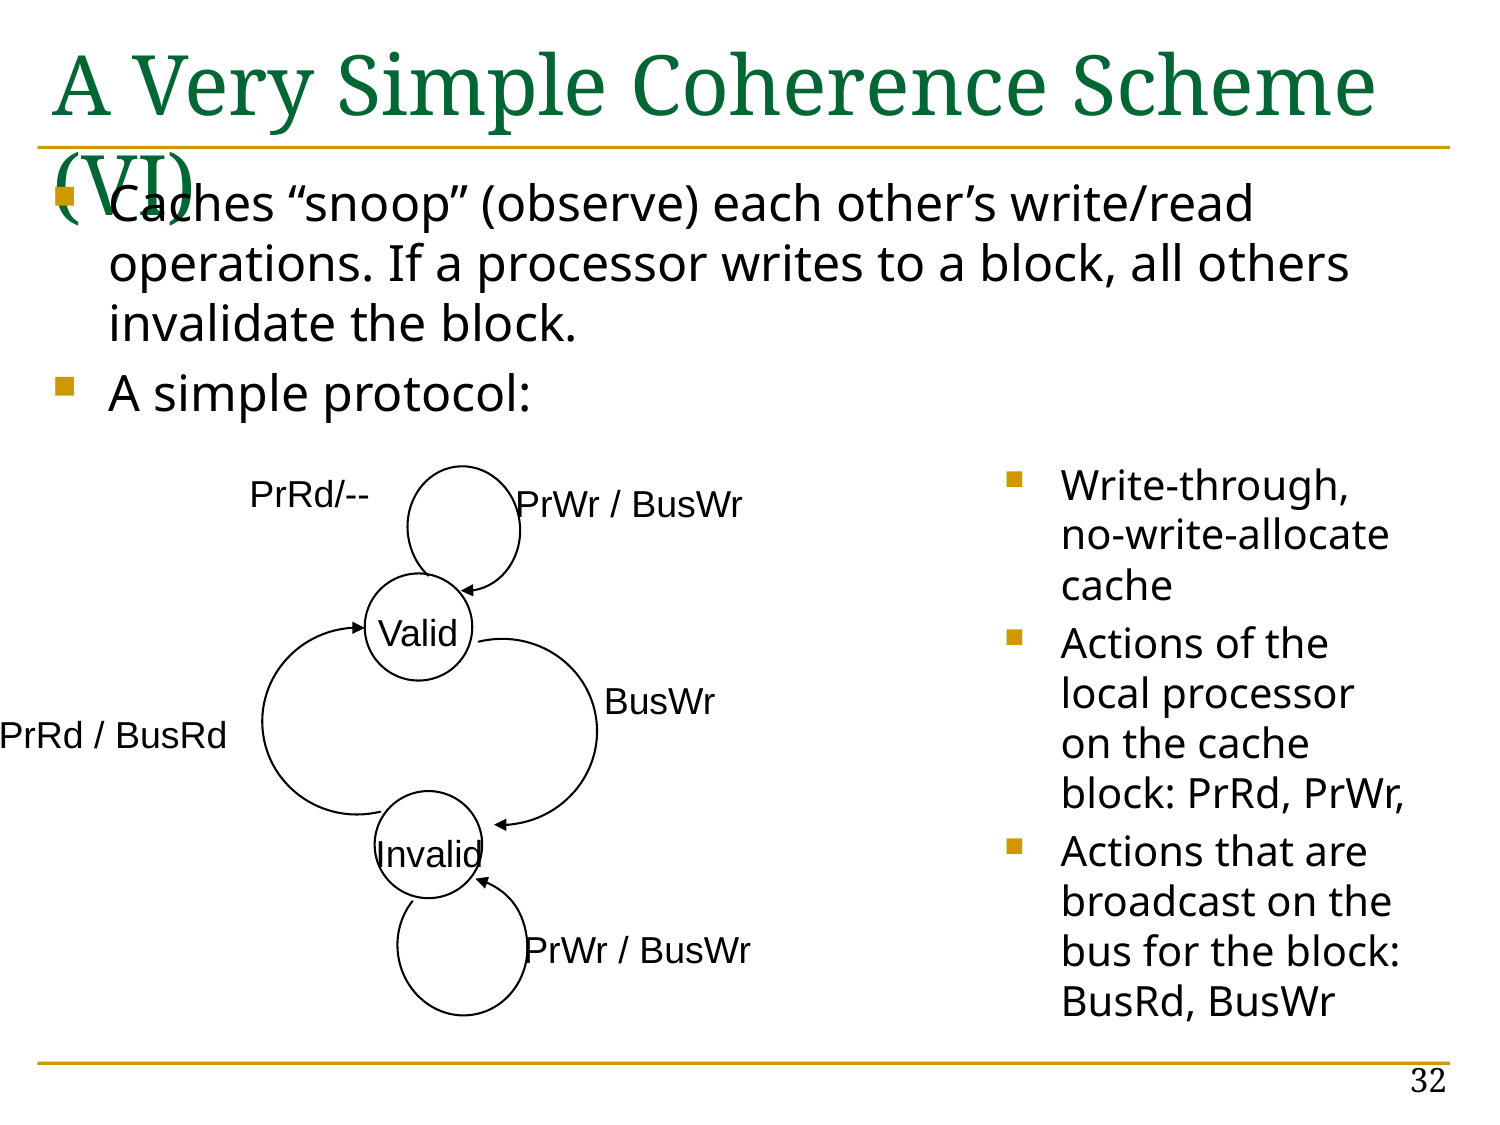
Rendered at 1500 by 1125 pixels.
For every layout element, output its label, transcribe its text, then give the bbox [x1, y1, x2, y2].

slide_number 32 [1111, 1036, 1462, 1112]
title A Very Simple Coherence Scheme (VI) [37, 24, 1450, 163]
text_box Write-through, no-write-allocate cache Actions of the local processor on the cache block: PrRd, PrWr, Actions that are broadcast on the bus for the block: BusRd, BusWr [989, 451, 1426, 996]
list Caches “snoop” (observe) each other’s write/read operations. If a processor writes to a block, all others invalidate the block. A simple protocol: [37, 163, 1450, 1016]
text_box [10, 463, 741, 1038]
